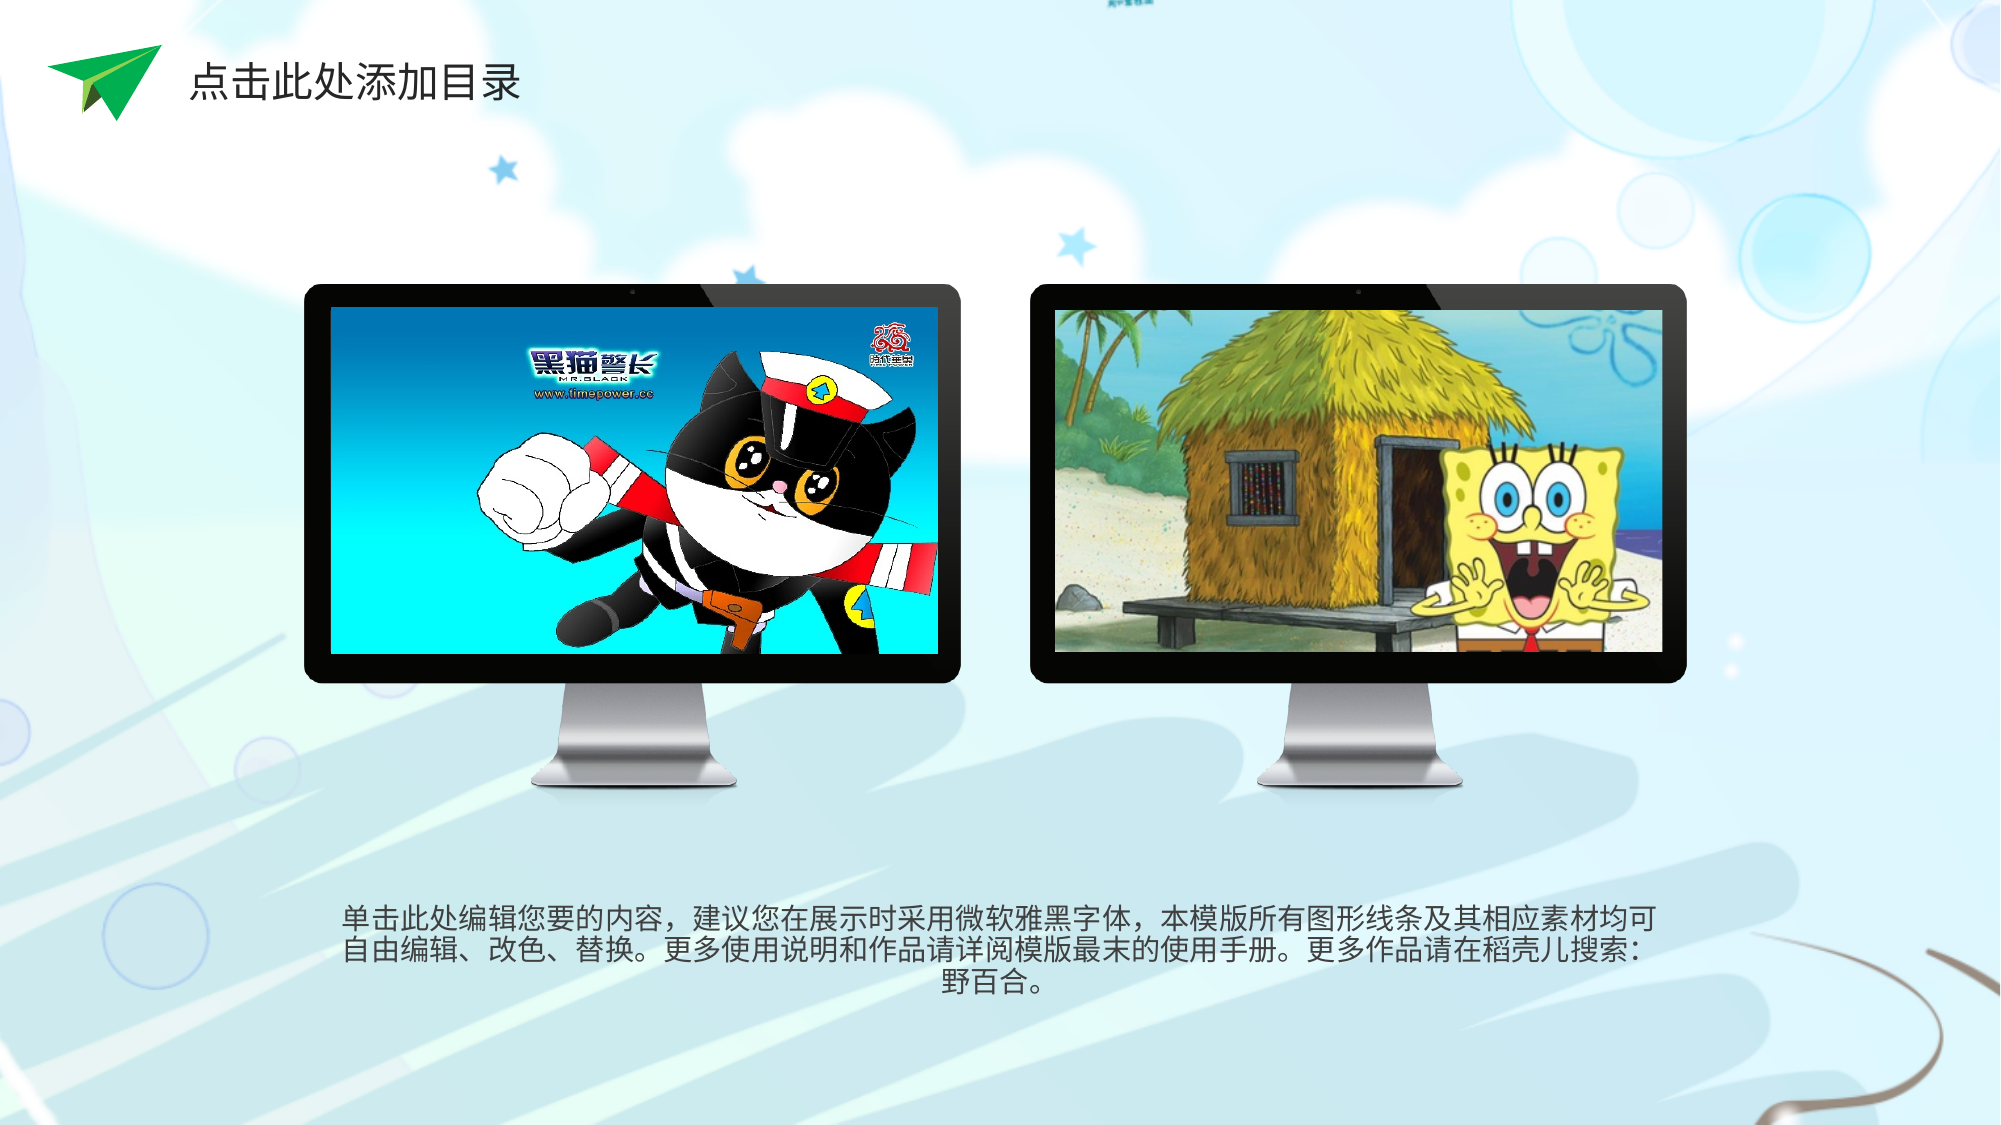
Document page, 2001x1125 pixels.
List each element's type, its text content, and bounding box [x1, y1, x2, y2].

text_box 点击此处添加目录 [173, 48, 576, 113]
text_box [296, 262, 1704, 818]
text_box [47, 44, 163, 121]
text_box 单击此处编辑您要的内容，建议您在展示时采用微软雅黑字体，本模版所有图形线条及其相应素材均可自由编辑、改色、替换。更多使用说明和作品请详阅模版最末的使用手册。更多作品请在稻壳儿搜索：野百合。 [321, 896, 1679, 1006]
picture [0, 0, 2001, 1125]
